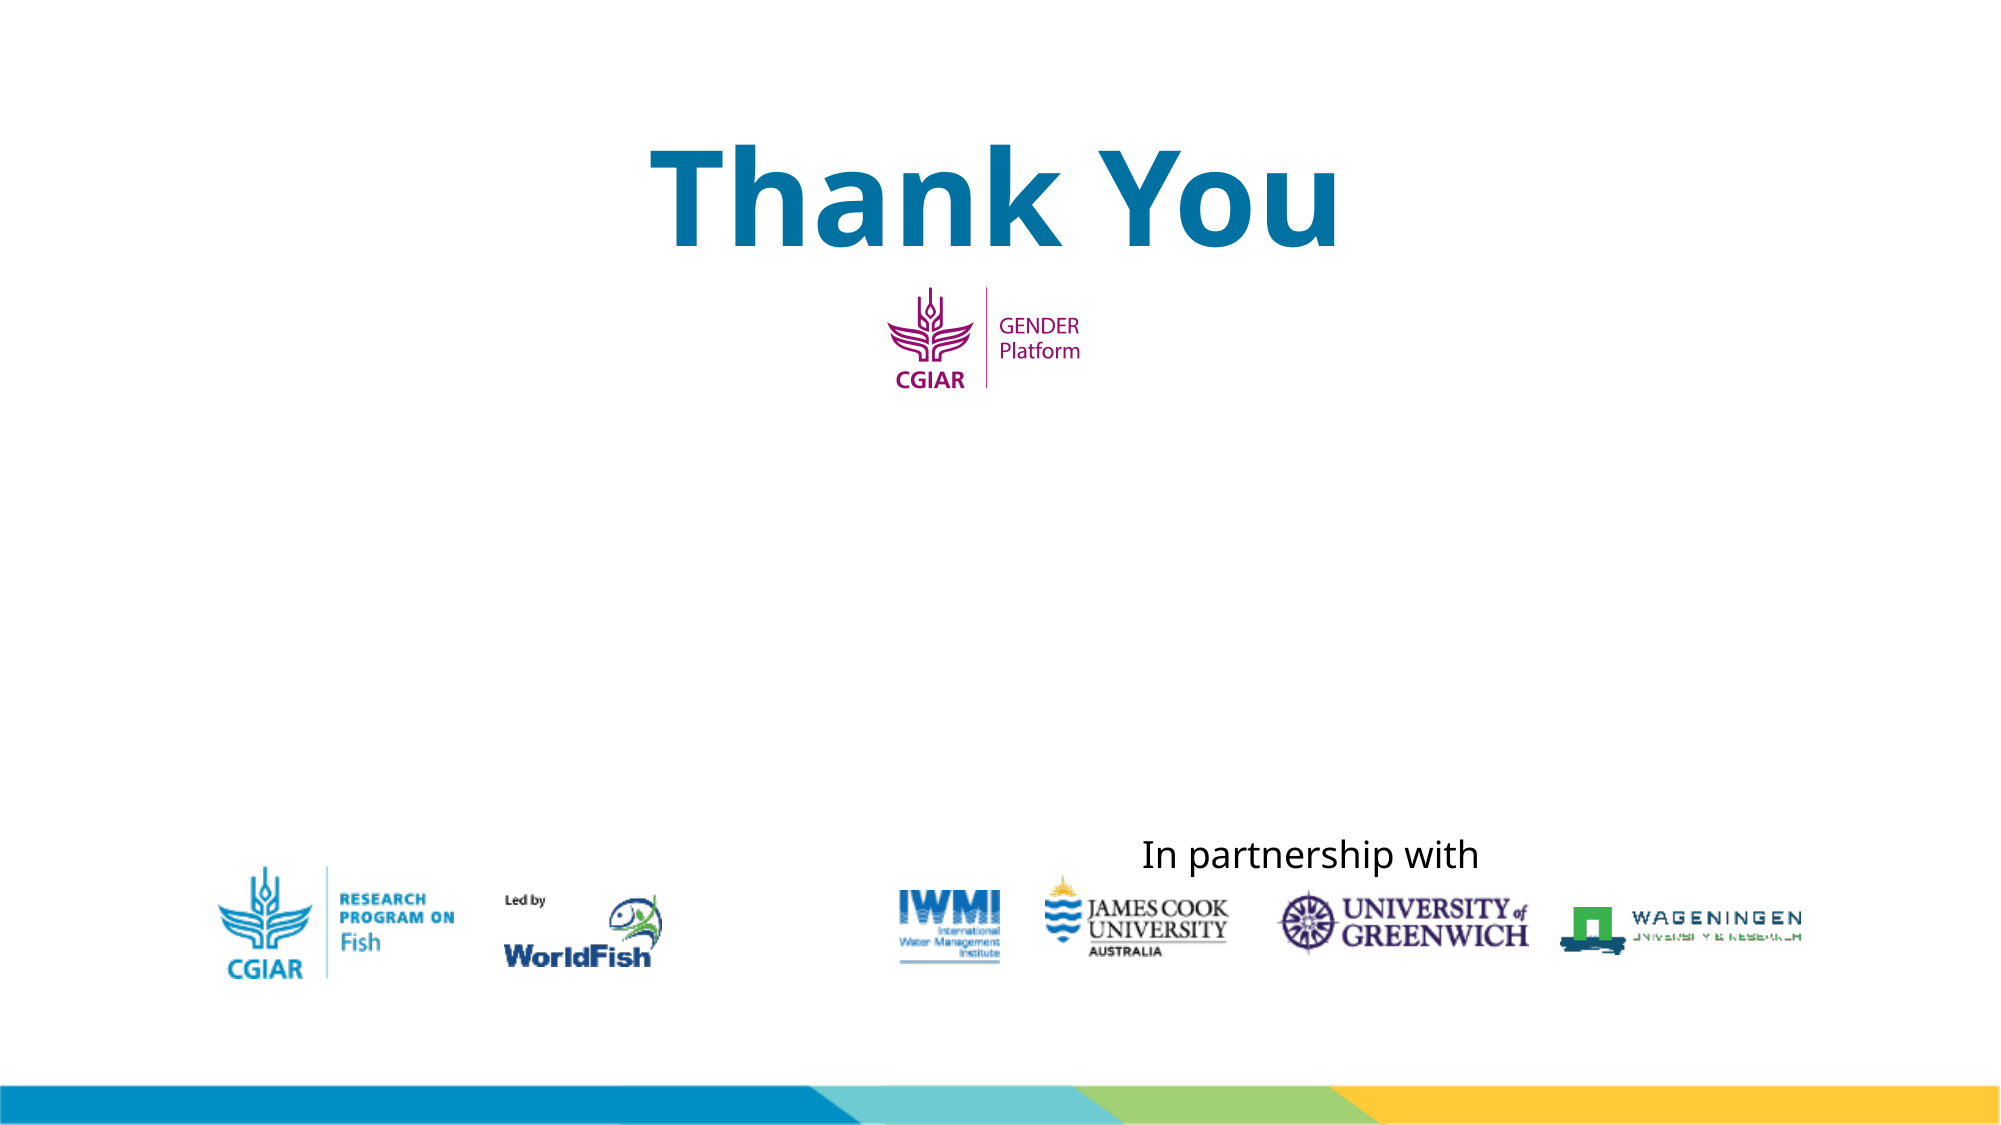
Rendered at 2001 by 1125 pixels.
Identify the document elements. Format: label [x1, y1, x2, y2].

text_box [218, 105, 1801, 980]
picture [0, 1085, 2000, 1125]
picture [884, 282, 1085, 393]
